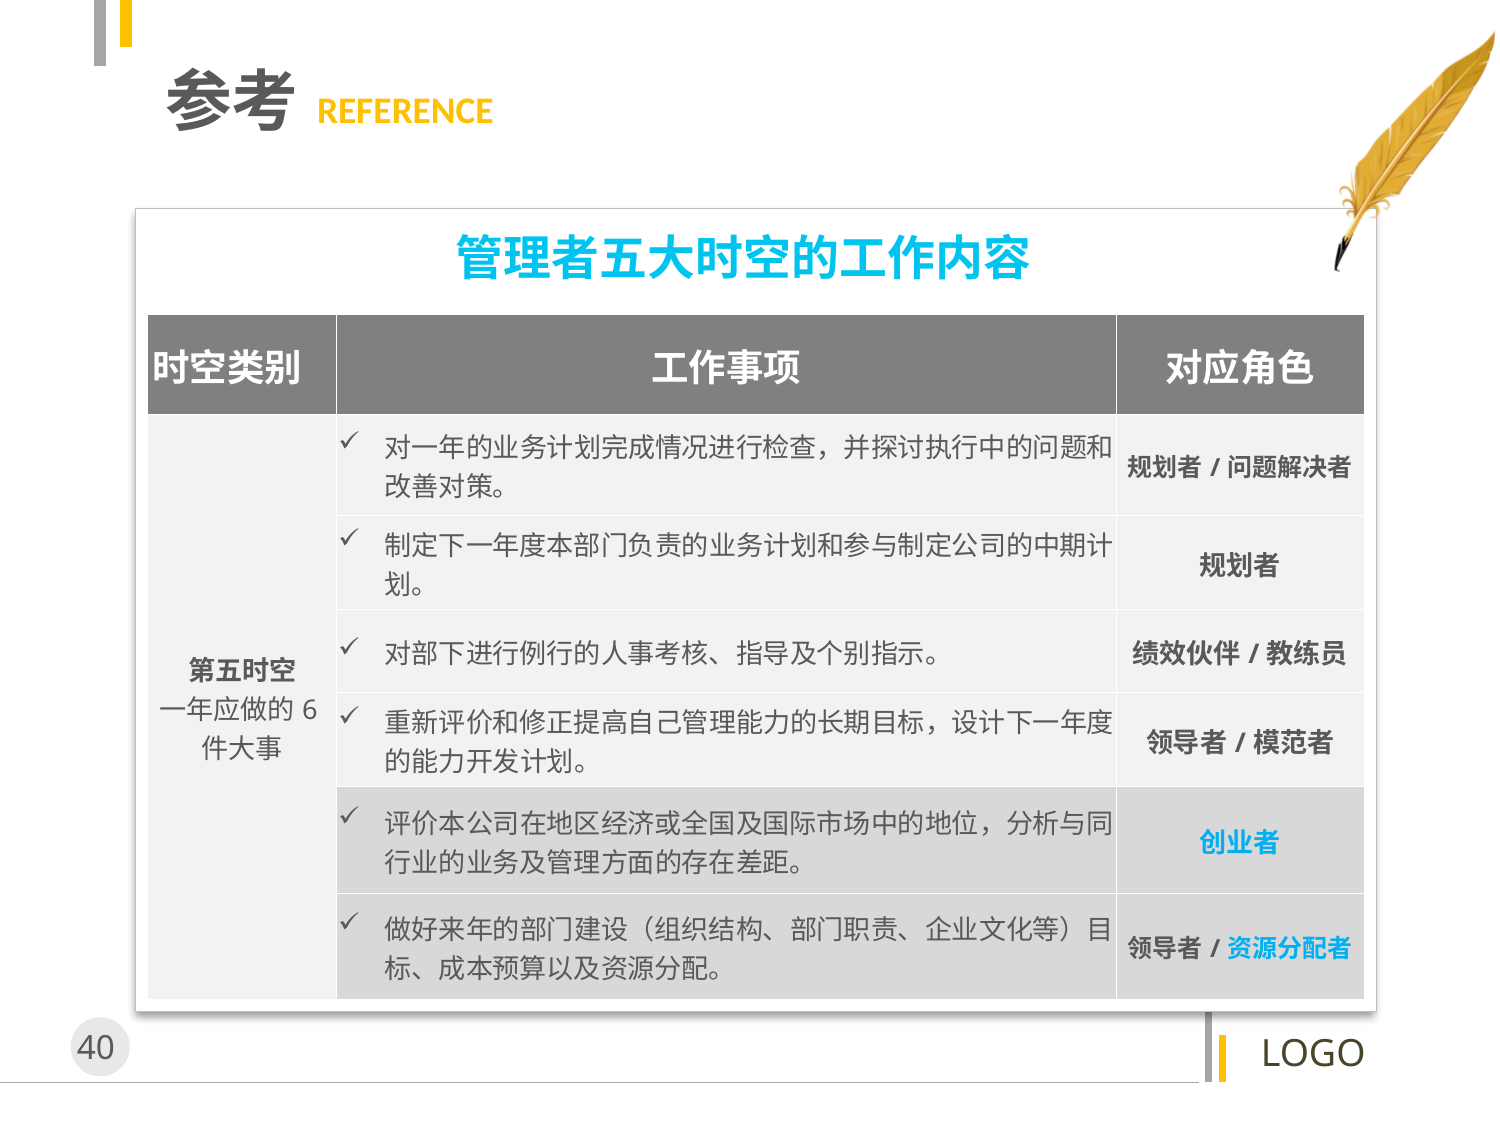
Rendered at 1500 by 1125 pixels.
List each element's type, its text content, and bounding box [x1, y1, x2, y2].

table_cell 创业者 [1117, 787, 1364, 893]
text_box [135, 208, 1376, 1012]
table_cell 重新评价和修正提高自己管理能力的长期目标，设计下一年度的能力开发计划。 [337, 693, 1116, 786]
table_cell 评价本公司在地区经济或全国及国际市场中的地位，分析与同行业的业务及管理方面的存在差距。 [337, 787, 1116, 893]
text_box 管理者五大时空的工作内容 [429, 219, 1058, 293]
table_cell 对部下进行例行的人事考核、指导及个别指示。 [337, 610, 1116, 692]
text_box 参考 [150, 4, 727, 193]
table_cell 绩效伙伴/教练员 [1117, 610, 1364, 692]
table_cell 第五时空 一年应做的6件大事 [148, 415, 336, 999]
text_box reference [302, 78, 509, 139]
table_cell 制定下一年度本部门负责的业务计划和参与制定公司的中期计划。 [337, 516, 1116, 609]
table_cell 领导者/模范者 [1117, 693, 1364, 786]
table_cell 规划者 [1117, 516, 1364, 609]
picture [1310, 0, 1500, 294]
table_cell 领导者/资源分配者 [1117, 894, 1364, 999]
table_cell 规划者/问题解决者 [1117, 415, 1364, 515]
table_cell 对一年的业务计划完成情况进行检查，并探讨执行中的问题和改善对策。 [337, 415, 1116, 515]
table_cell 做好来年的部门建设（组织结构、部门职责、企业文化等）目标、成本预算以及资源分配。 [337, 894, 1116, 999]
table_header 工作事项 [337, 315, 1116, 414]
table_header 时空类别 [148, 315, 336, 414]
table_header 对应角色 [1117, 315, 1364, 414]
